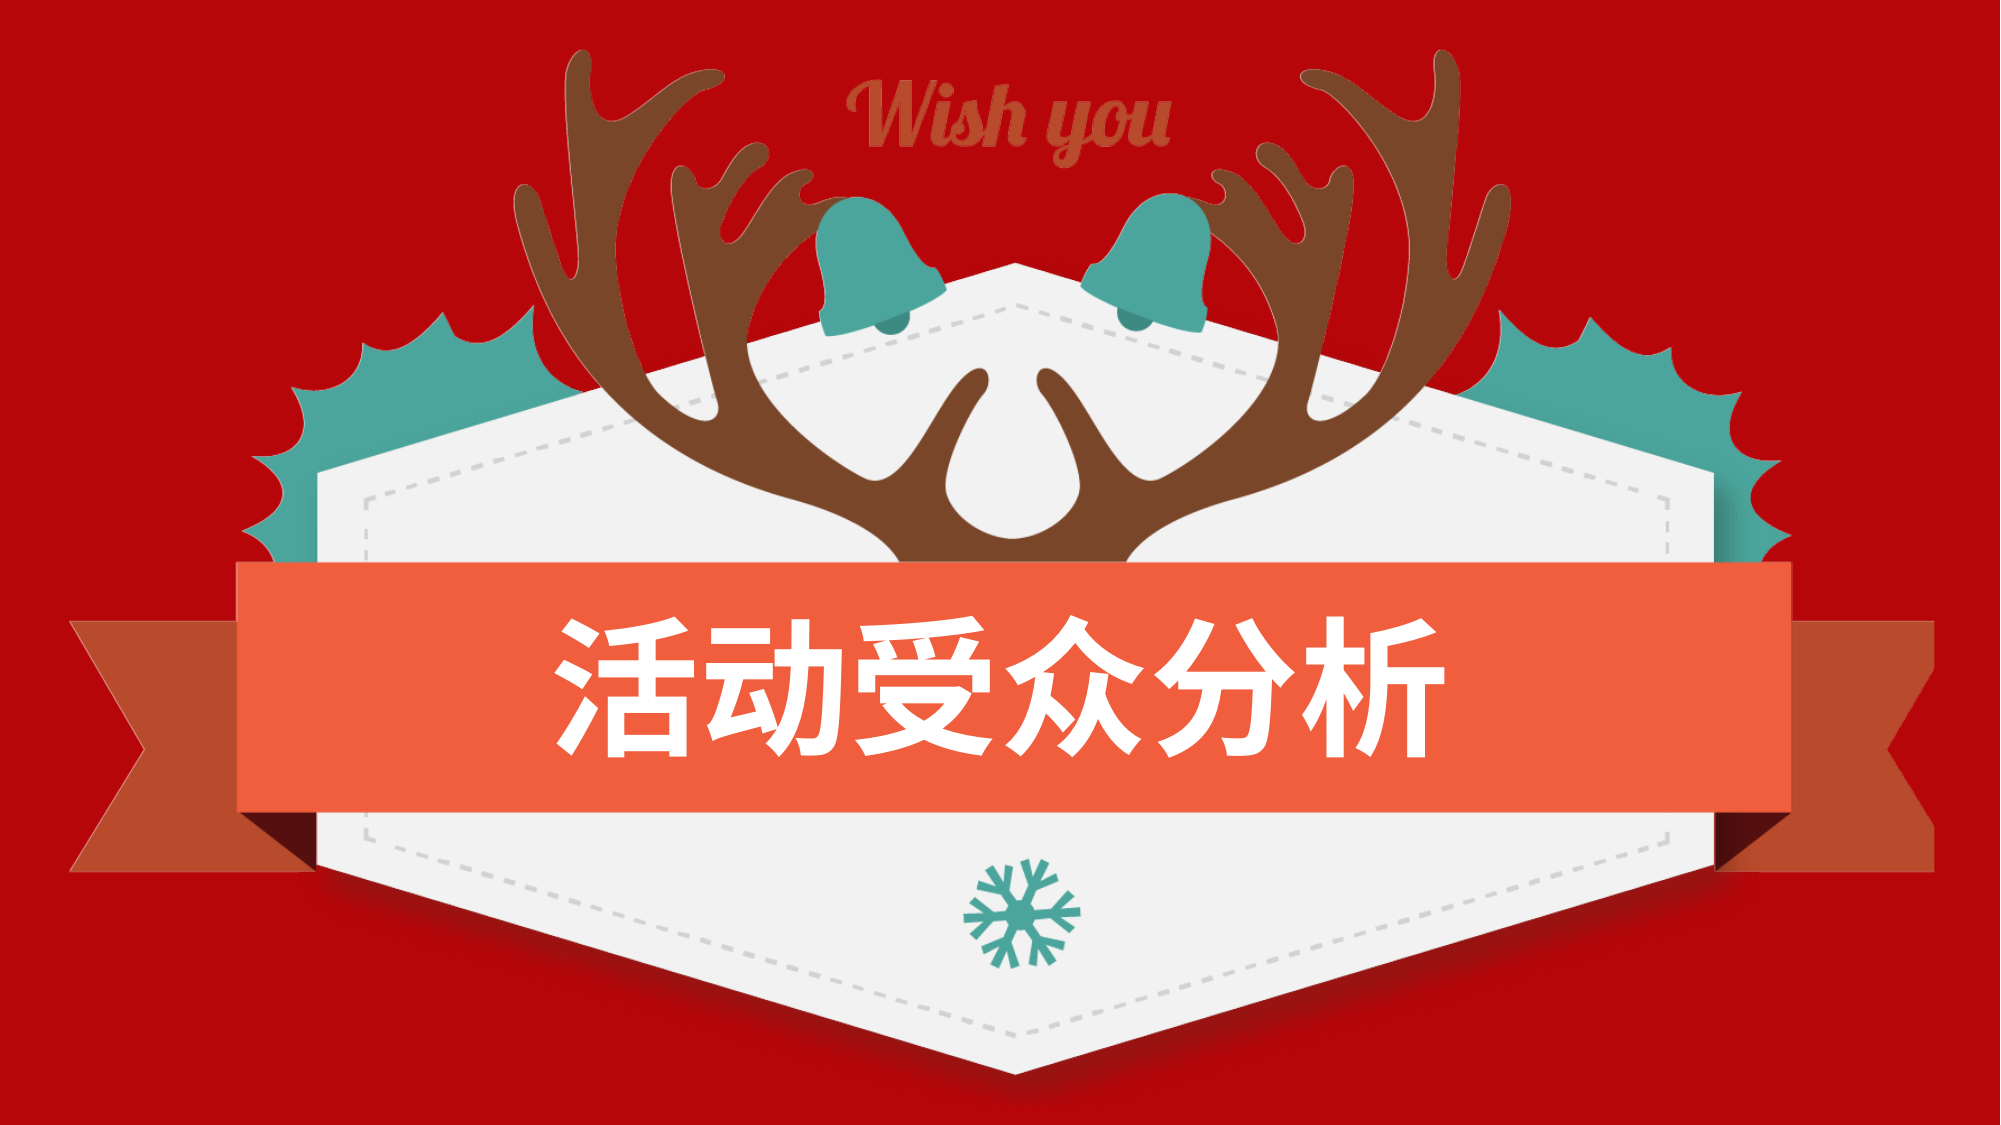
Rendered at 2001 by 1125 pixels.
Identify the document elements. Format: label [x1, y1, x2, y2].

text_box [65, 19, 1935, 1106]
